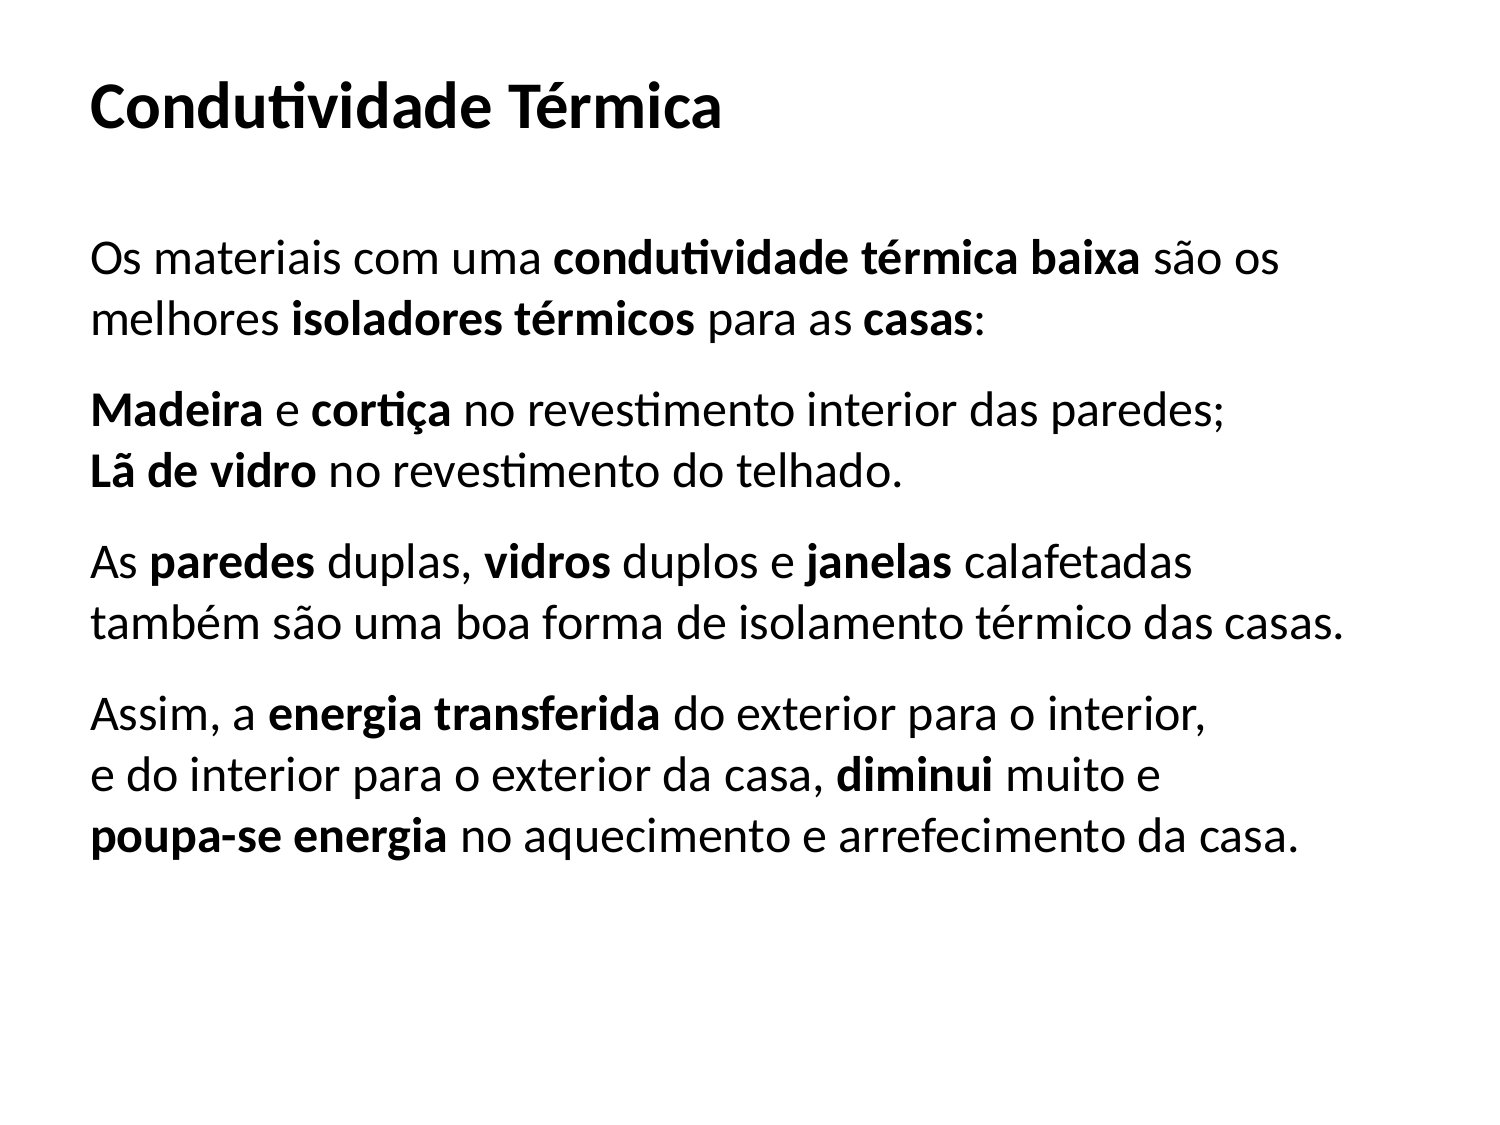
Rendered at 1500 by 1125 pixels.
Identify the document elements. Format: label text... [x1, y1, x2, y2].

title Condutividade Térmica [75, 45, 1424, 197]
list Os materiais com uma condutividade térmica baixa são os melhores isoladores térmicos para as casas: Madeira e cortiça no revestimento interior das paredes; Lã de vidro no revestimento do telhado. As paredes duplas, vidros duplos e janelas calafetadas também são uma boa forma de isolamento térmico das casas. Assim, a energia transferida do exterior para o interior, e do interior para o exterior da casa, diminui muito e poupa-se energia no aquecimento e arrefecimento da casa. [75, 208, 1424, 1004]
